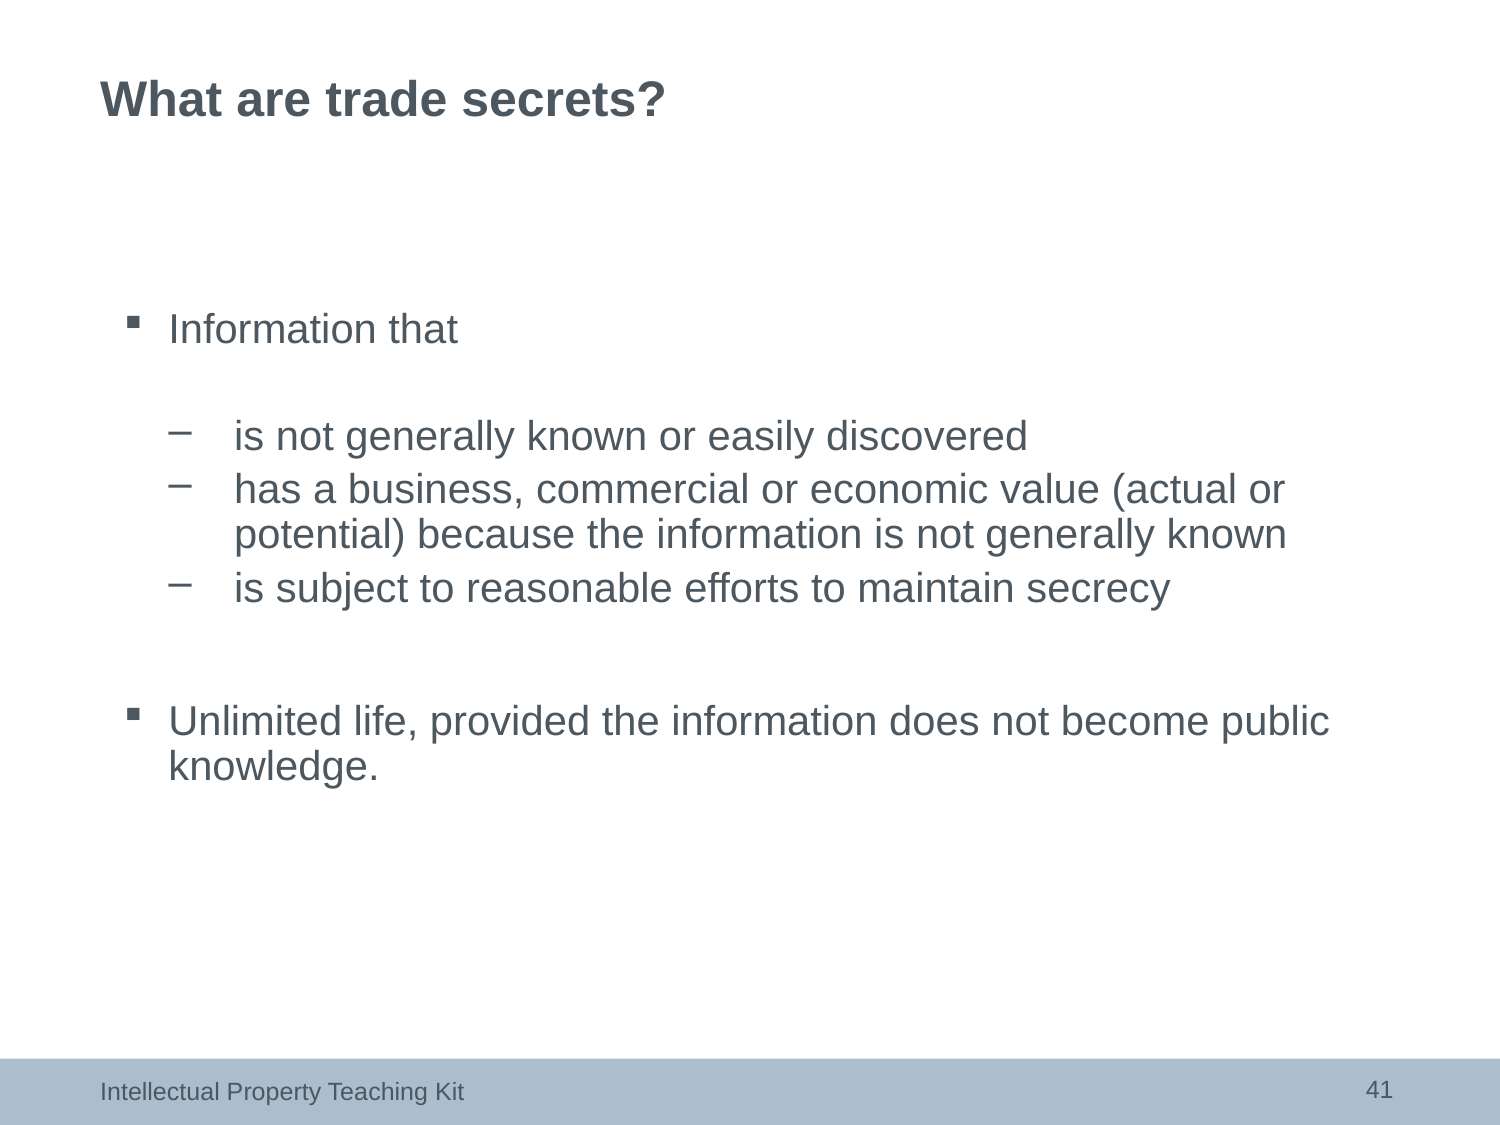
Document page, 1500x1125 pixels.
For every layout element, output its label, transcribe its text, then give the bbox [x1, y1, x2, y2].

list Information that is not generally known or easily discovered has a business, commercial or economic value (actual or potential) because the information is not generally known is subject to reasonable efforts to maintain secrecy Unlimited life, provided the information does not become public knowledge. [123, 196, 1384, 953]
footer Intellectual Property Teaching Kit [100, 1074, 988, 1125]
text_box 41 [1269, 1070, 1394, 1106]
title What are trade secrets? [100, 66, 1400, 221]
